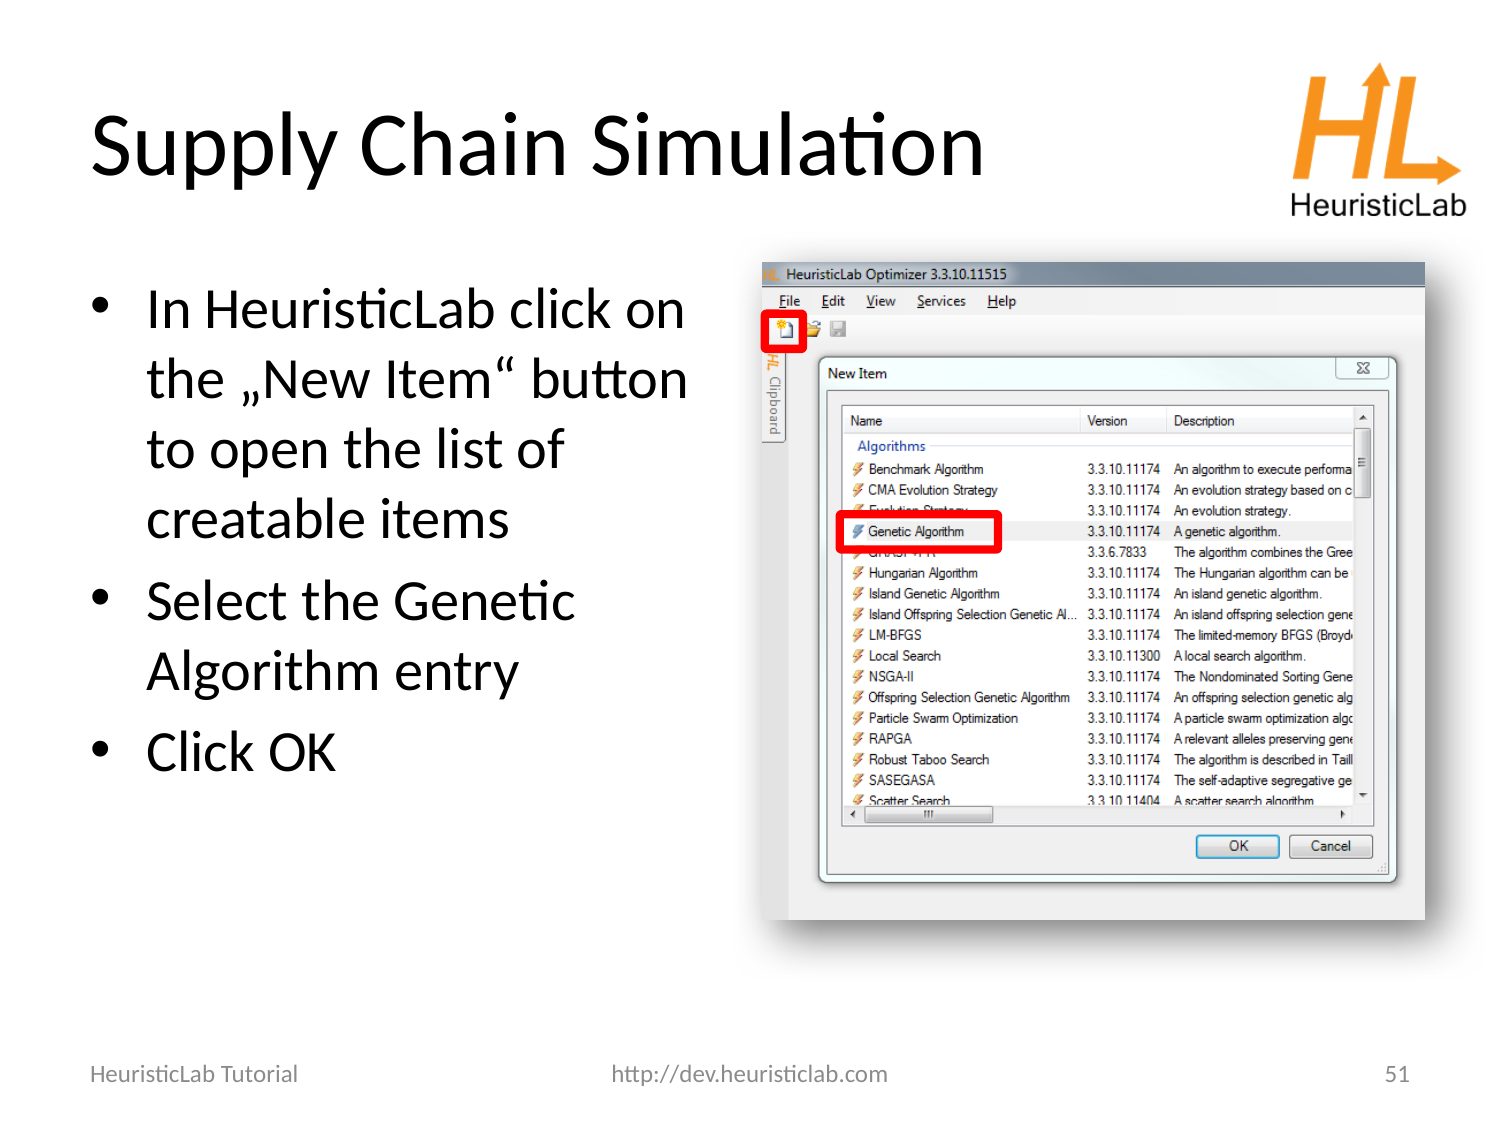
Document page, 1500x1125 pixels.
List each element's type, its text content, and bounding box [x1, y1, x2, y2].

picture [1281, 27, 1474, 244]
footer http://dev.heuristiclab.com [512, 1042, 988, 1103]
slide_number HeuristicLab Tutorial [75, 1042, 425, 1103]
picture [762, 262, 1426, 920]
list In HeuristicLab click on the „New Item“ button to open the list of creatable items Select the Genetic Algorithm entry Click OK [75, 262, 738, 1005]
slide_number 51 [1074, 1042, 1425, 1103]
title Supply Chain Simulation [75, 45, 1282, 233]
